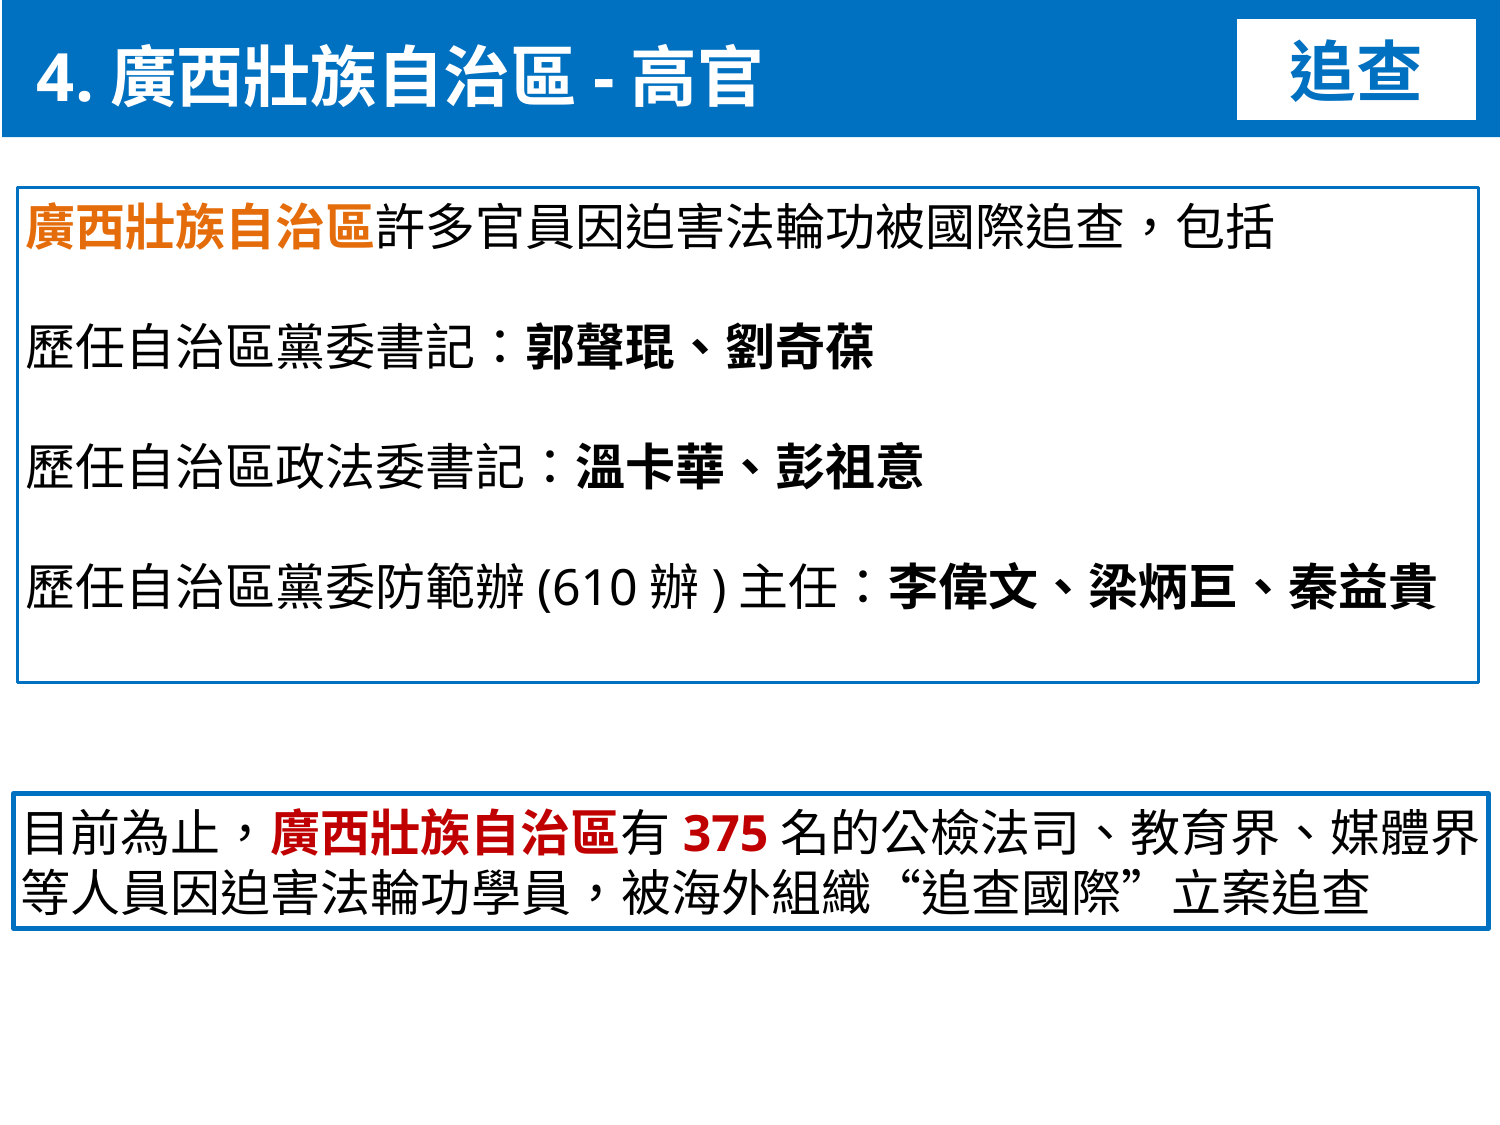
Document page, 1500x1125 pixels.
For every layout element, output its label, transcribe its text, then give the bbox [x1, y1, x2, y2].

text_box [1, 0, 1500, 138]
text_box 廣西壯族自治區許多官員因迫害法輪功被國際追查，包括 歷任自治區黨委書記：郭聲琨、劉奇葆 歷任自治區政法委書記：溫卡華、彭祖意 歷任自治區黨委防範辦(610辦)主任：李偉文、梁炳巨、秦益貴 [17, 187, 1479, 683]
text_box 目前為止，廣西壯族自治區有375名的公檢法司、教育界、媒體界等人員因迫害法輪功學員，被海外組織“追查國際”立案追查 [13, 793, 1489, 929]
